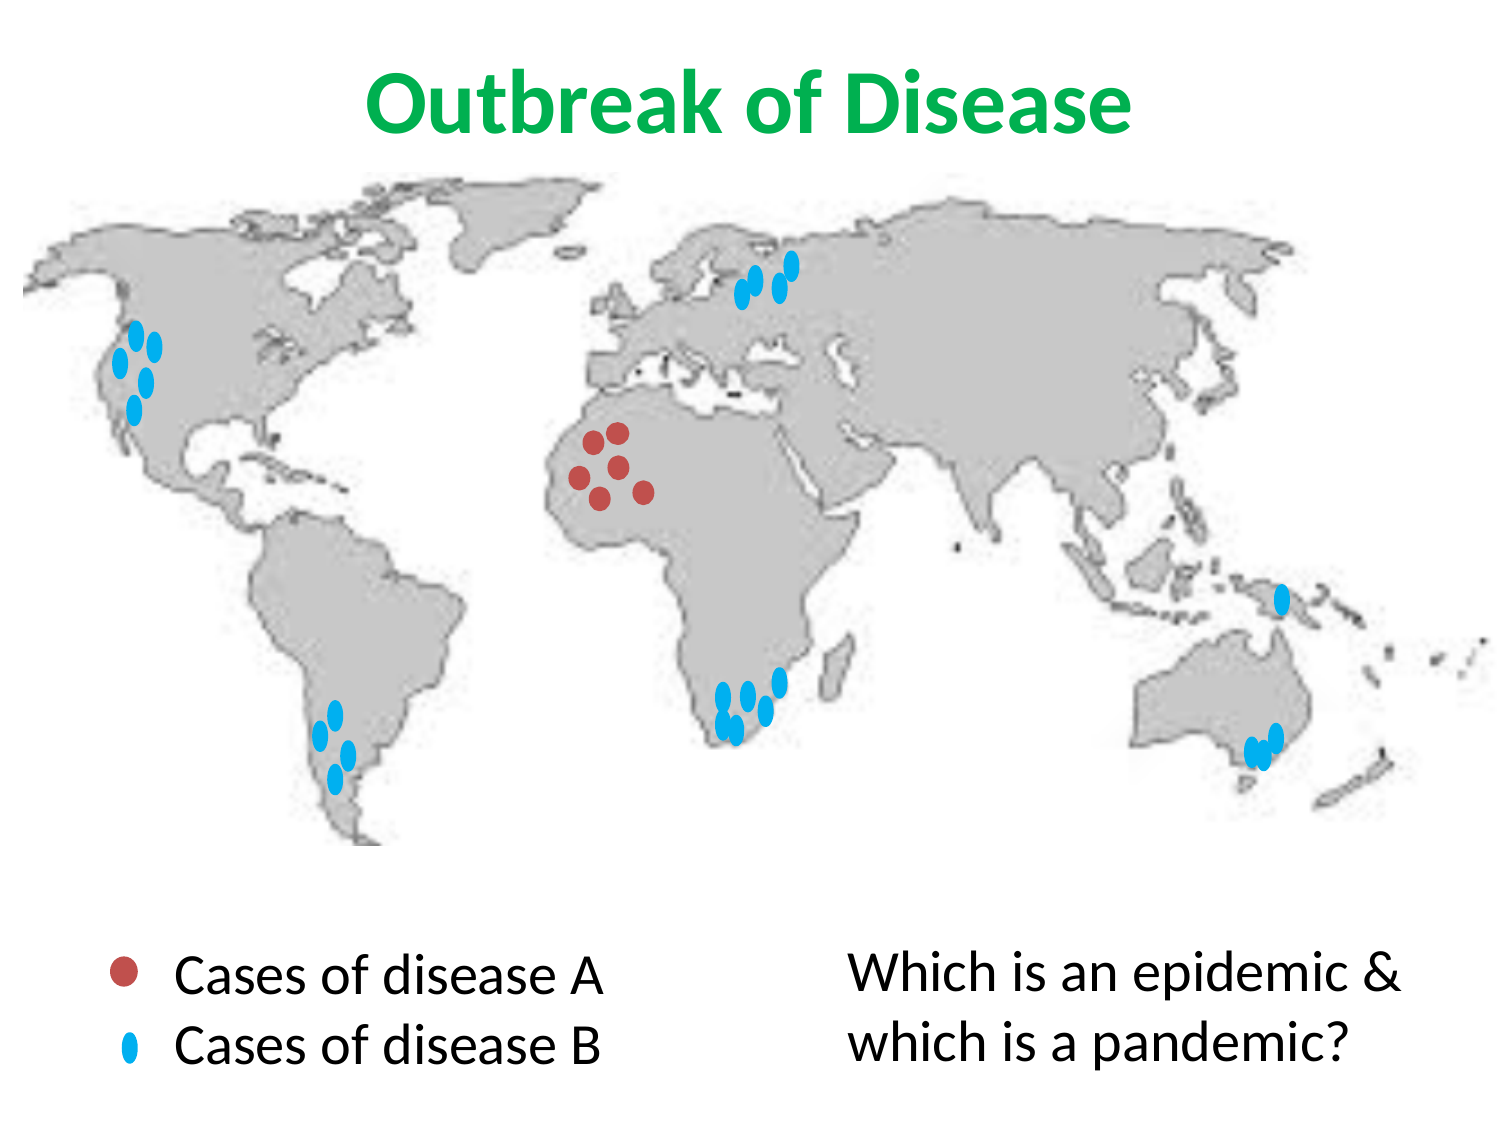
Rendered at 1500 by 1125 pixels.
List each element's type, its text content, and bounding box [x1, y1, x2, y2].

text_box [121, 1032, 138, 1064]
picture [22, 172, 1500, 847]
text_box [110, 956, 138, 987]
text_box Which is an epidemic & which is a pandemic? [832, 926, 1459, 1081]
text_box Cases of disease A Cases of disease B [159, 928, 656, 1084]
title Outbreak of Disease [0, 3, 1500, 191]
